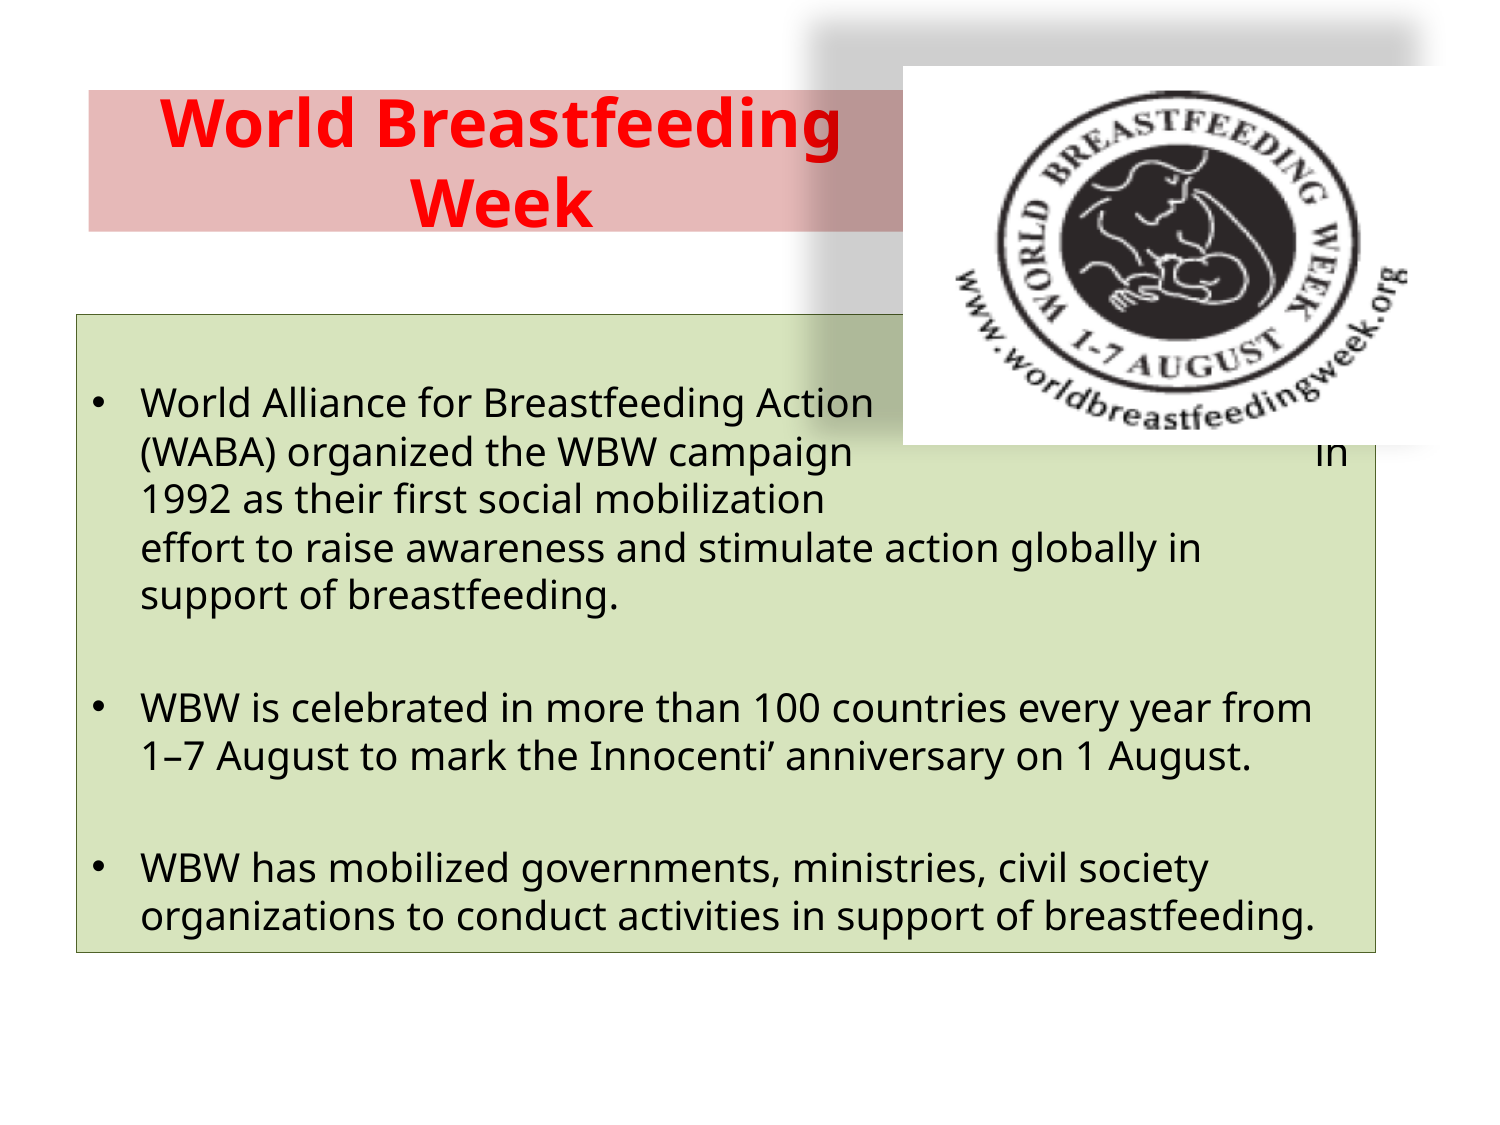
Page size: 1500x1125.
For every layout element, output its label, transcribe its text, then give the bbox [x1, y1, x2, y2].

picture [903, 66, 1459, 445]
title World Breastfeeding Week [88, 90, 794, 232]
list World Alliance for Breastfeeding Action (WABA) organized the WBW campaign in 1992 as their first social mobilization effort to raise awareness and stimulate action globally in support of breastfeeding. WBW is celebrated in more than 100 countries every year from 1–7 August to mark the Innocenti’ anniversary on 1 August. WBW has mobilized governments, ministries, civil society organizations to conduct activities in support of breastfeeding. [76, 314, 1376, 953]
